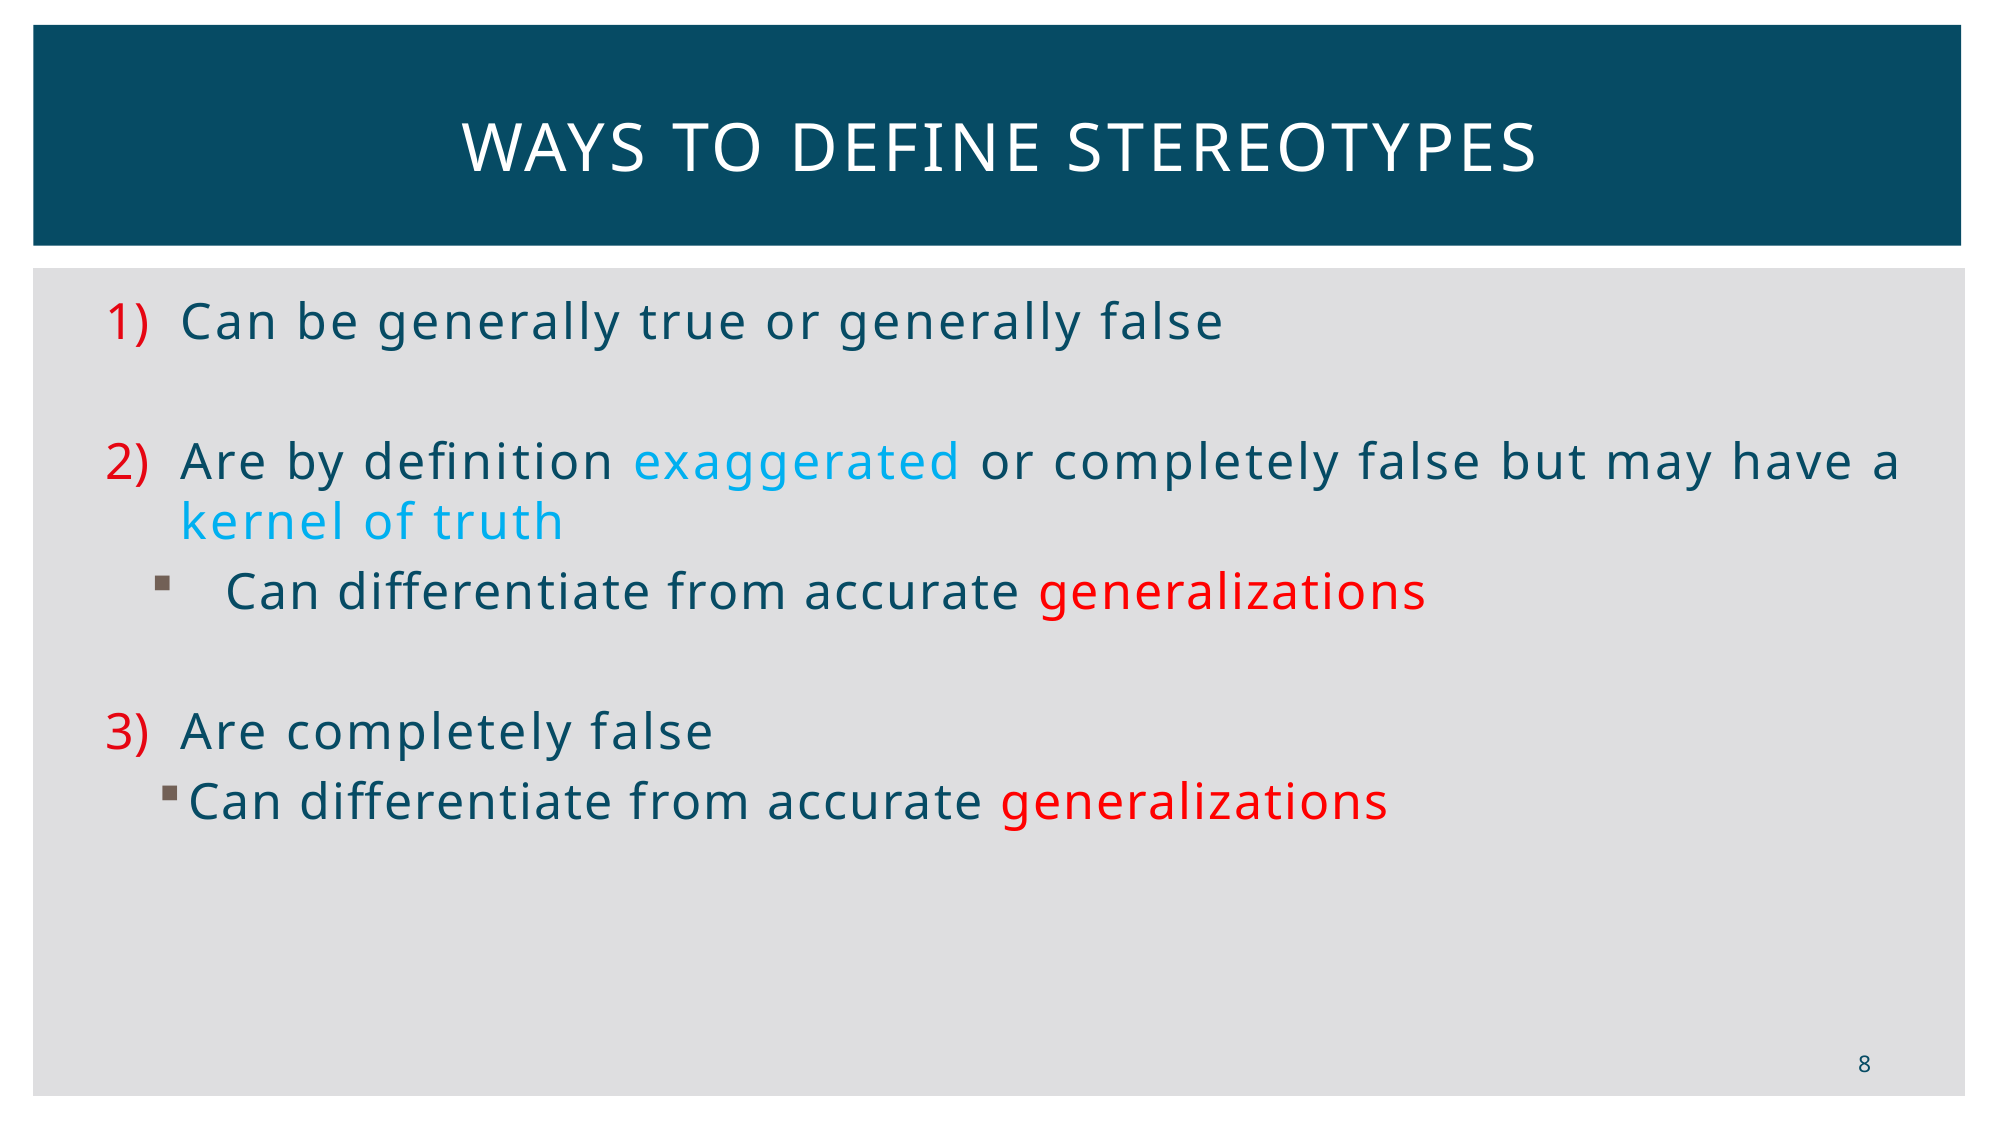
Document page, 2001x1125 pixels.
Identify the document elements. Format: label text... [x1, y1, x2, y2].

list Can be generally true or generally false Are by definition exaggerated or completely false but may have a kernel of truth Can differentiate from accurate generalizations Are completely false Can differentiate from accurate generalizations [83, 281, 1923, 1005]
title Ways to Define Stereotypes [83, 58, 1917, 232]
slide_number 8 [1800, 1041, 1930, 1089]
